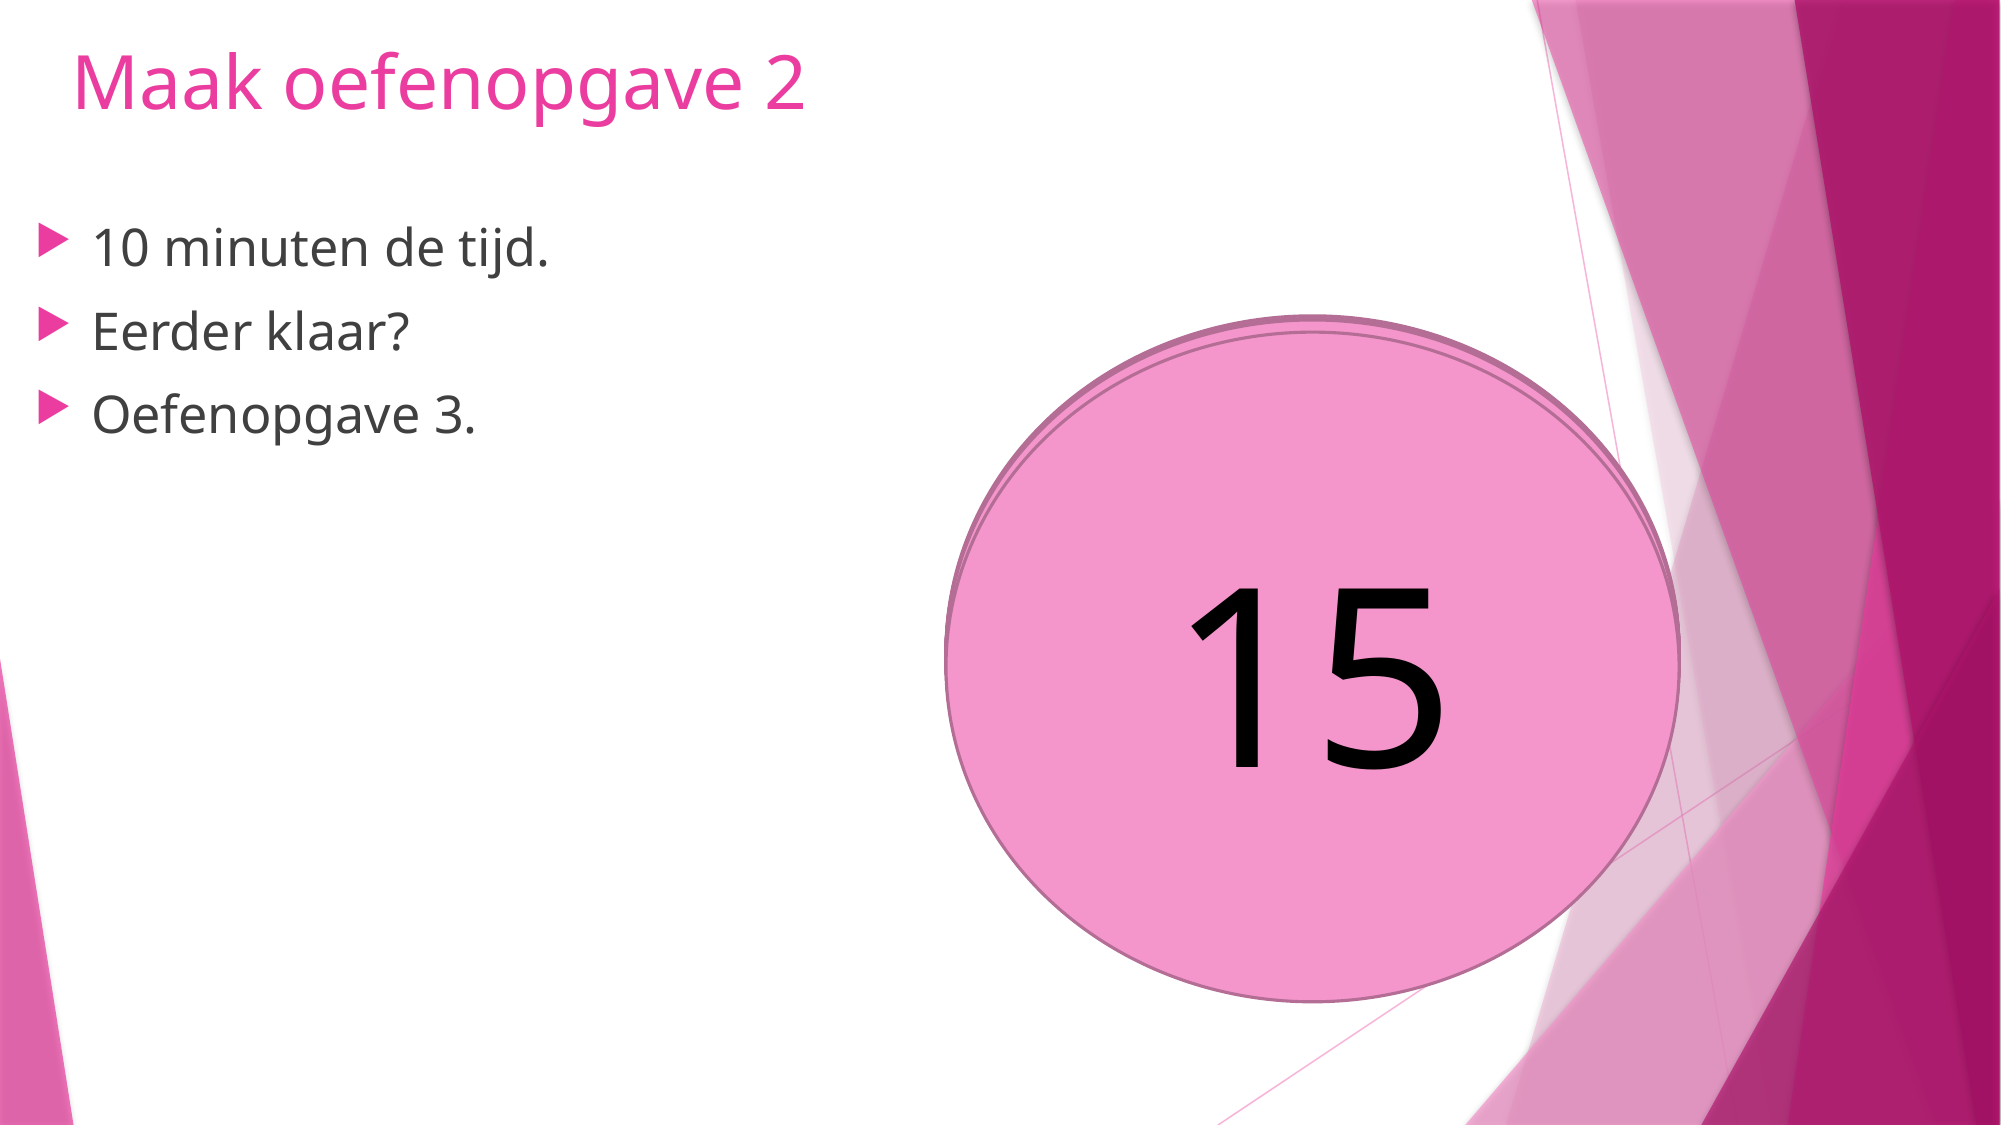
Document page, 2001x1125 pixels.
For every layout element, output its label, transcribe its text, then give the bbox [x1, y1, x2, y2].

list 10 minuten de tijd. Eerder klaar? Oefenopgave 3. [19, 207, 865, 1112]
text_box 10 [959, 314, 1668, 562]
text_box 15 [944, 330, 1681, 1004]
title Maak oefenopgave 2 [56, 27, 1522, 319]
text_box 14 [944, 318, 1681, 648]
